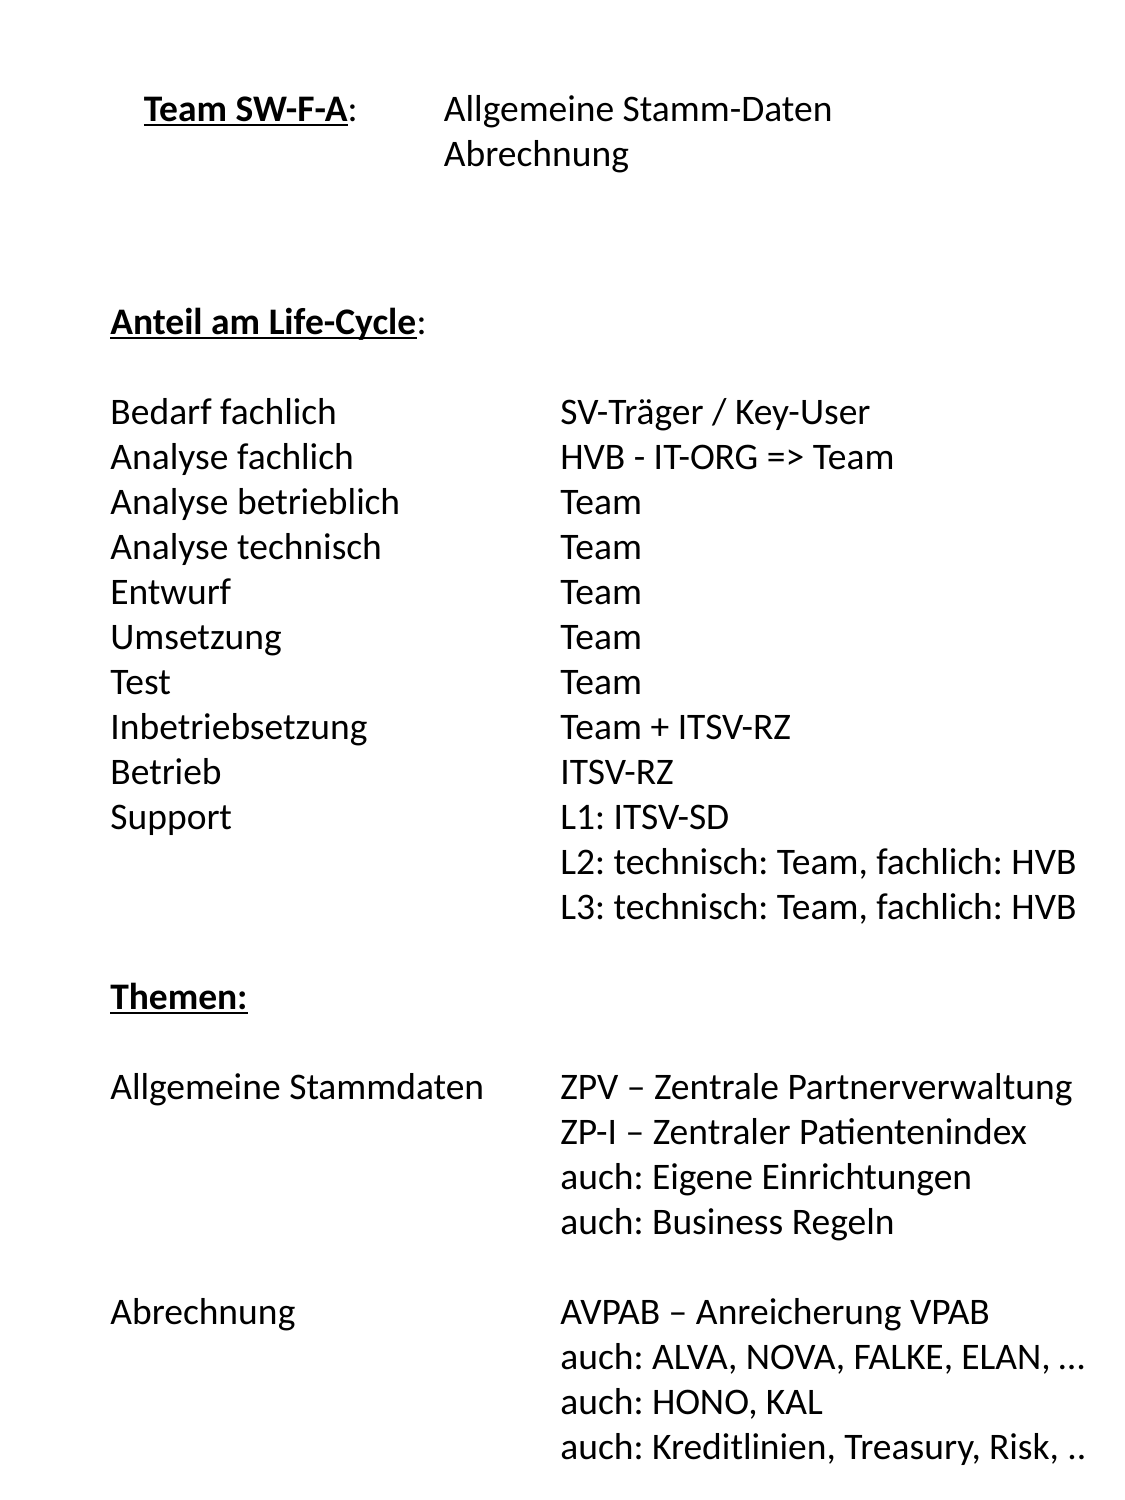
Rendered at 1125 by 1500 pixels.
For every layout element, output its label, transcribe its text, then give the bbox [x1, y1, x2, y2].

text_box Anteil am Life-Cycle: Bedarf fachlich SV-Träger / Key-User Analyse fachlich HVB - IT-ORG => Team Analyse betrieblich Team Analyse technisch Team Entwurf Team Umsetzung Team Test Team Inbetriebsetzung Team + ITSV-RZ Betrieb ITSV-RZ Support L1: ITSV-SD L2: technisch: Team, fachlich: HVB L3: technisch: Team, fachlich: HVB Themen: Allgemeine Stammdaten ZPV – Zentrale Partnerverwaltung ZP-I – Zentraler Patientenindex auch: Eigene Einrichtungen auch: Business Regeln Abrechnung AVPAB – Anreicherung VPAB auch: ALVA, NOVA, FALKE, ELAN, … auch: HONO, KAL auch: Kreditlinien, Treasury, Risk, .. [95, 289, 1102, 1474]
text_box Team SW-F-A: Allgemeine Stamm-Daten Abrechnung [129, 76, 848, 182]
